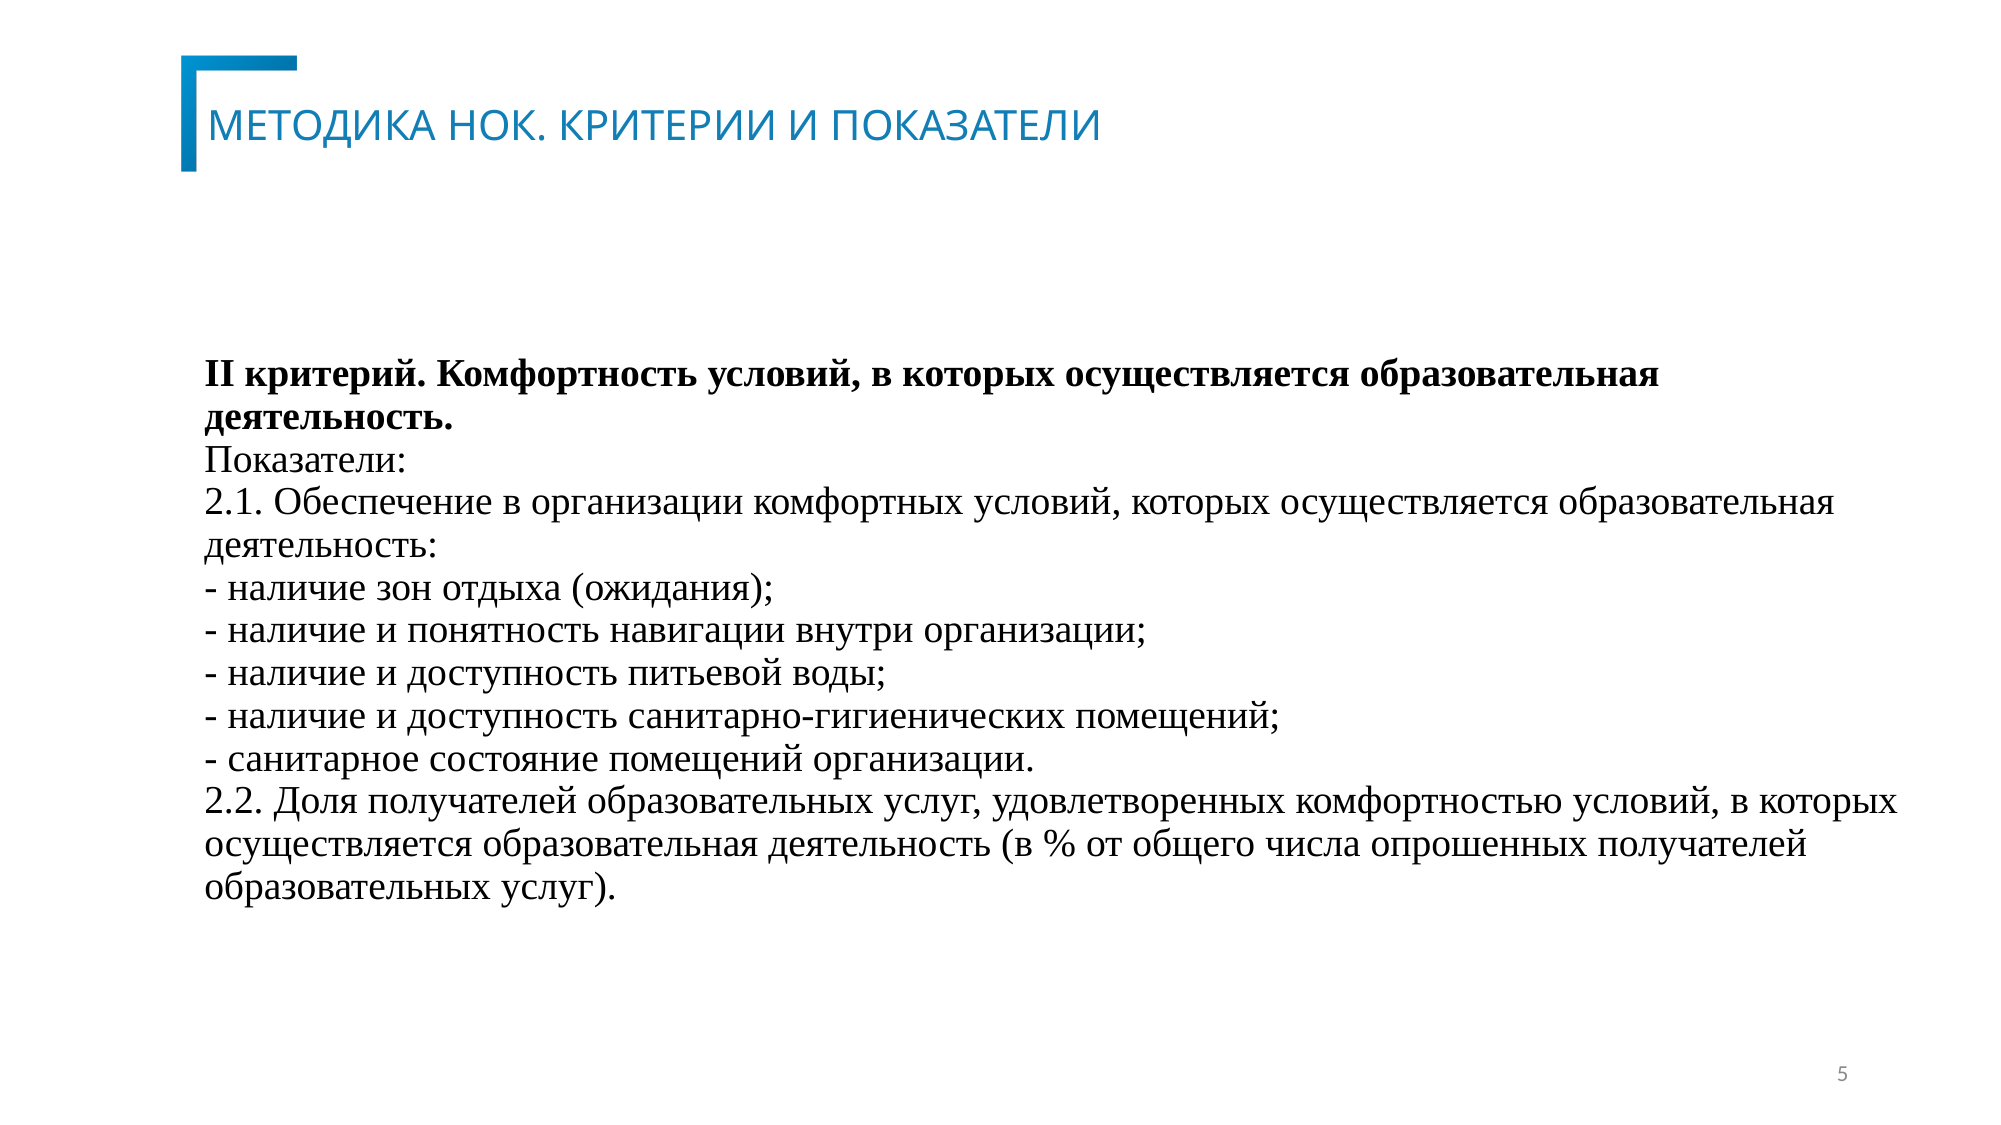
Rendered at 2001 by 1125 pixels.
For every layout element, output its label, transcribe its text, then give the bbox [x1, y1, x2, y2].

text_box МЕТОДИКА НОК. КРИТЕРИИ И ПОКАЗАТЕЛИ [192, 42, 1912, 173]
slide_number 5 [1413, 1042, 1864, 1103]
text_box II критерий. Комфортность условий, в которых осуществляется образовательная деятельность. Показатели: 2.1. Обеспечение в организации комфортных условий, которых осуществляется образовательная деятельность: - наличие зон отдыха (ожидания); - наличие и понятность навигации внутри организации; - наличие и доступность питьевой воды; - наличие и доступность санитарно-гигиенических помещений; - санитарное состояние помещений организации. 2.2. Доля получателей образовательных услуг, удовлетворенных комфортностью условий, в которых осуществляется образовательная деятельность (в % от общего числа опрошенных получателей образовательных услуг). [189, 173, 1926, 1125]
picture [197, 71, 297, 172]
